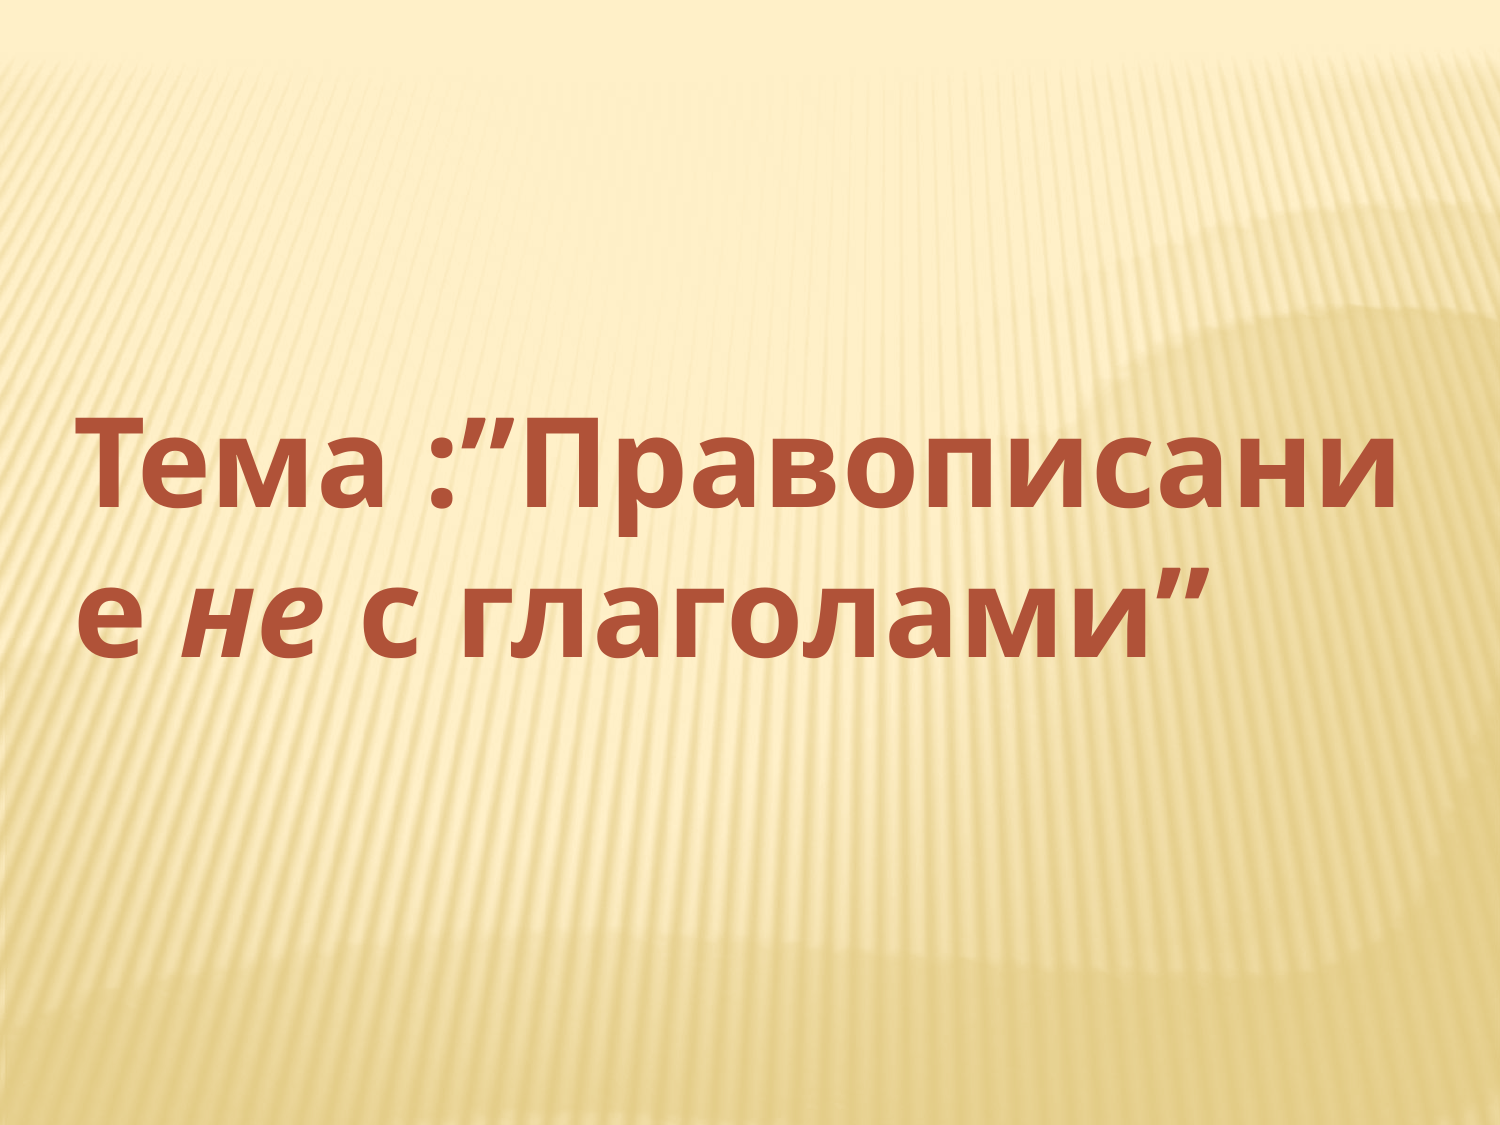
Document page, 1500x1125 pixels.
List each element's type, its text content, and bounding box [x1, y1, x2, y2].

text_box Тема :”Правописание не с глаголами” [58, 374, 1442, 690]
